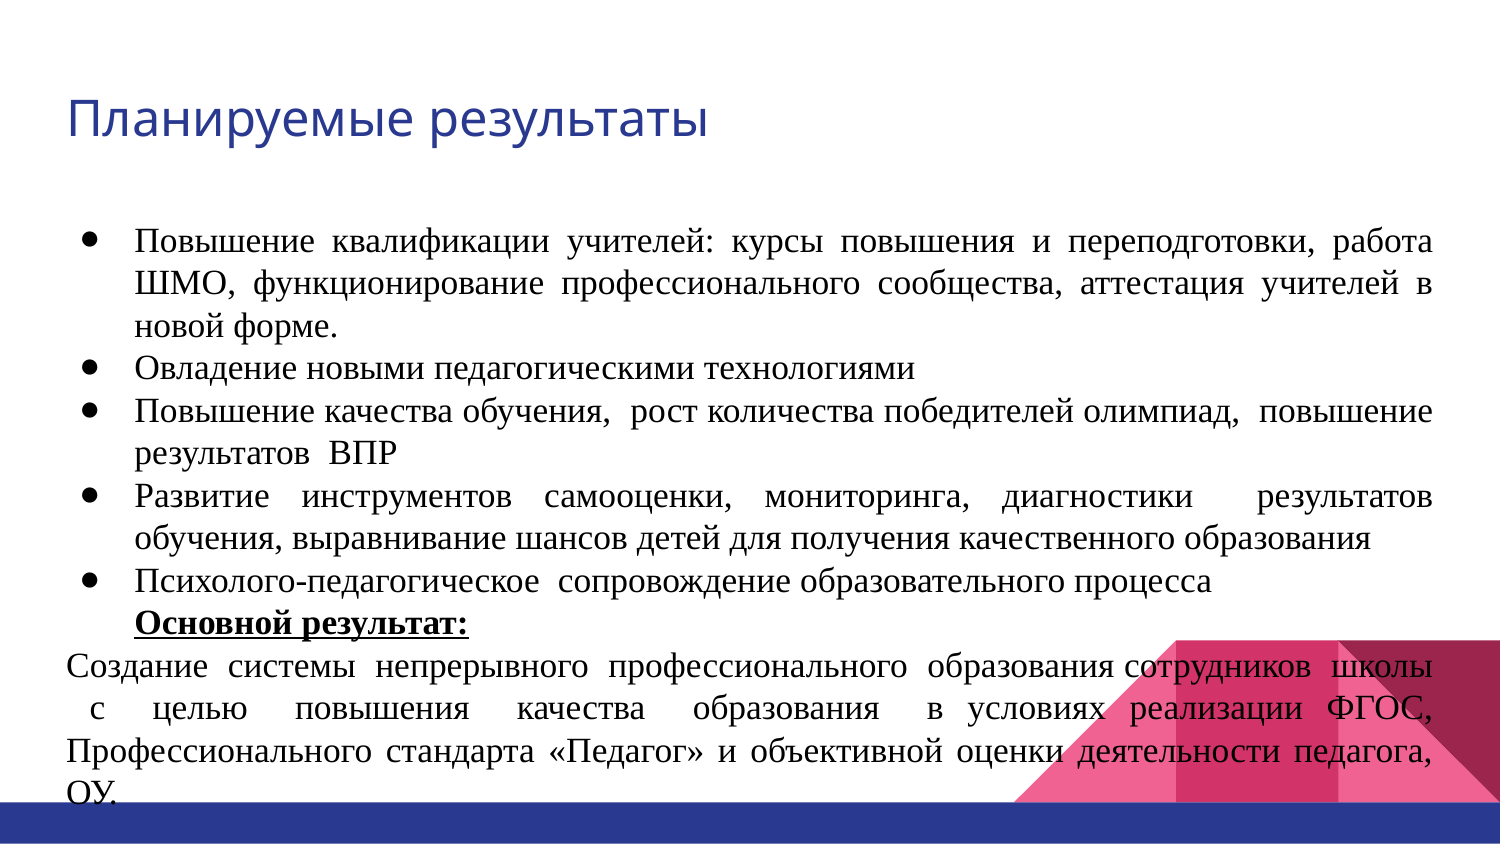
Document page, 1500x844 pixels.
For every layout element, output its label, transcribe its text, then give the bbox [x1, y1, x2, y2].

list Повышение квалификации учителей: курсы повышения и переподготовки, работа ШМО, функционирование профессионального сообщества, аттестация учителей в новой форме. Овладение новыми педагогическими технологиями Повышение качества обучения, рост количества победителей олимпиад, повышение результатов ВПР Развитие инструментов самооценки, мониторинга, диагностики результатов обучения, выравнивание шансов детей для получения качественного образования Психолого-педагогическое сопровождение образовательного процесса Основной результат: Создание системы непрерывного профессионального образования сотрудников школы с целью повышения качества образования в условиях реализации ФГОС, Профессионального стандарта «Педагог» и объективной оценки деятельности педагога, ОУ. [51, 201, 1449, 775]
title Планируемые результаты [51, 67, 1449, 167]
